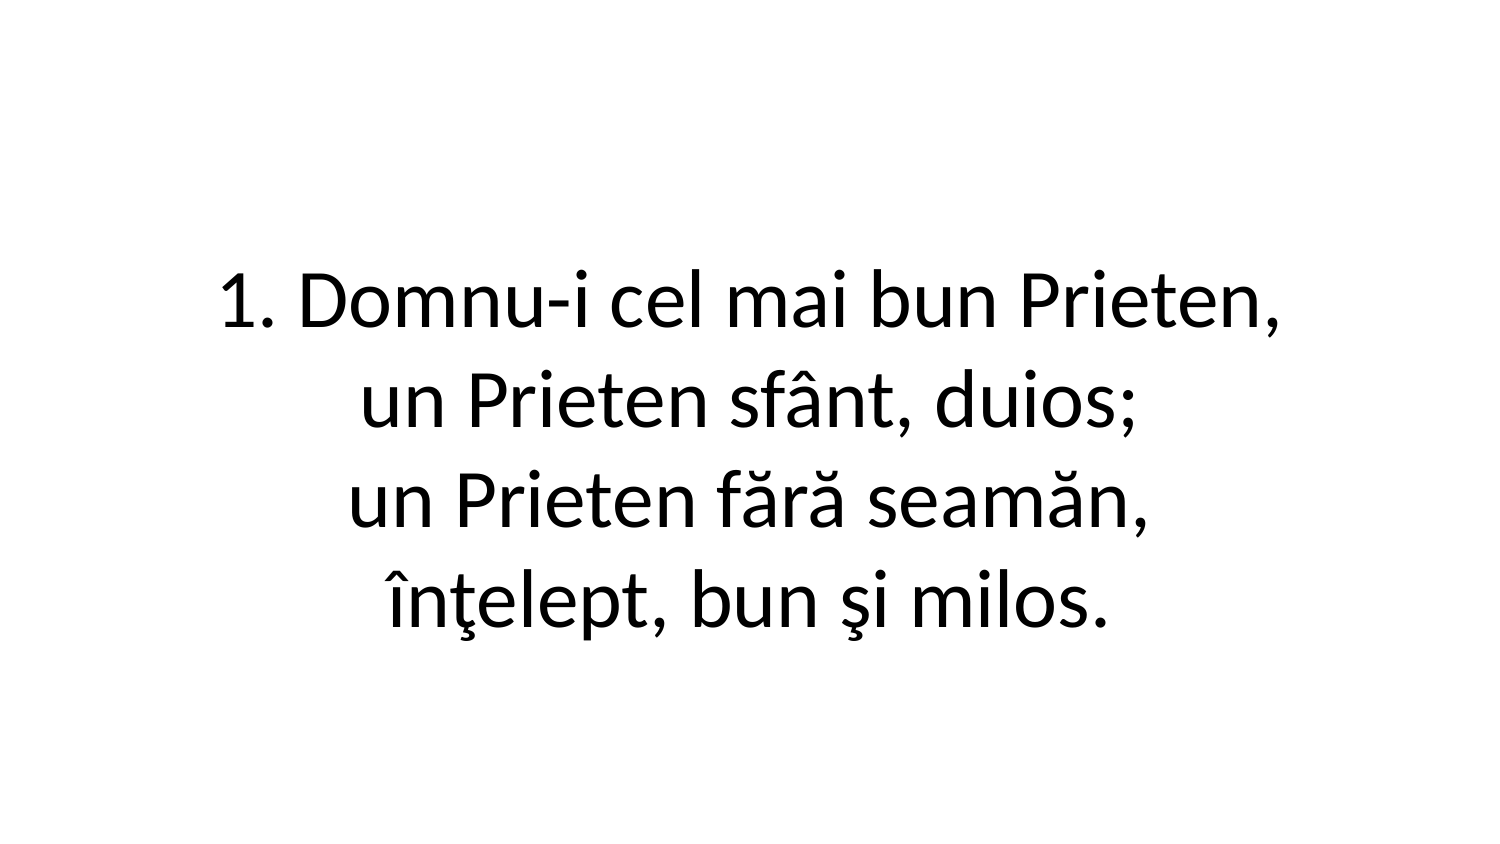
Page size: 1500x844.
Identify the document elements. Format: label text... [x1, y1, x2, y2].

text_box 1. Domnu-i cel mai bun Prieten, un Prieten sfânt, duios; un Prieten fără seamăn, înţelept, bun şi milos. [200, 192, 1299, 652]
